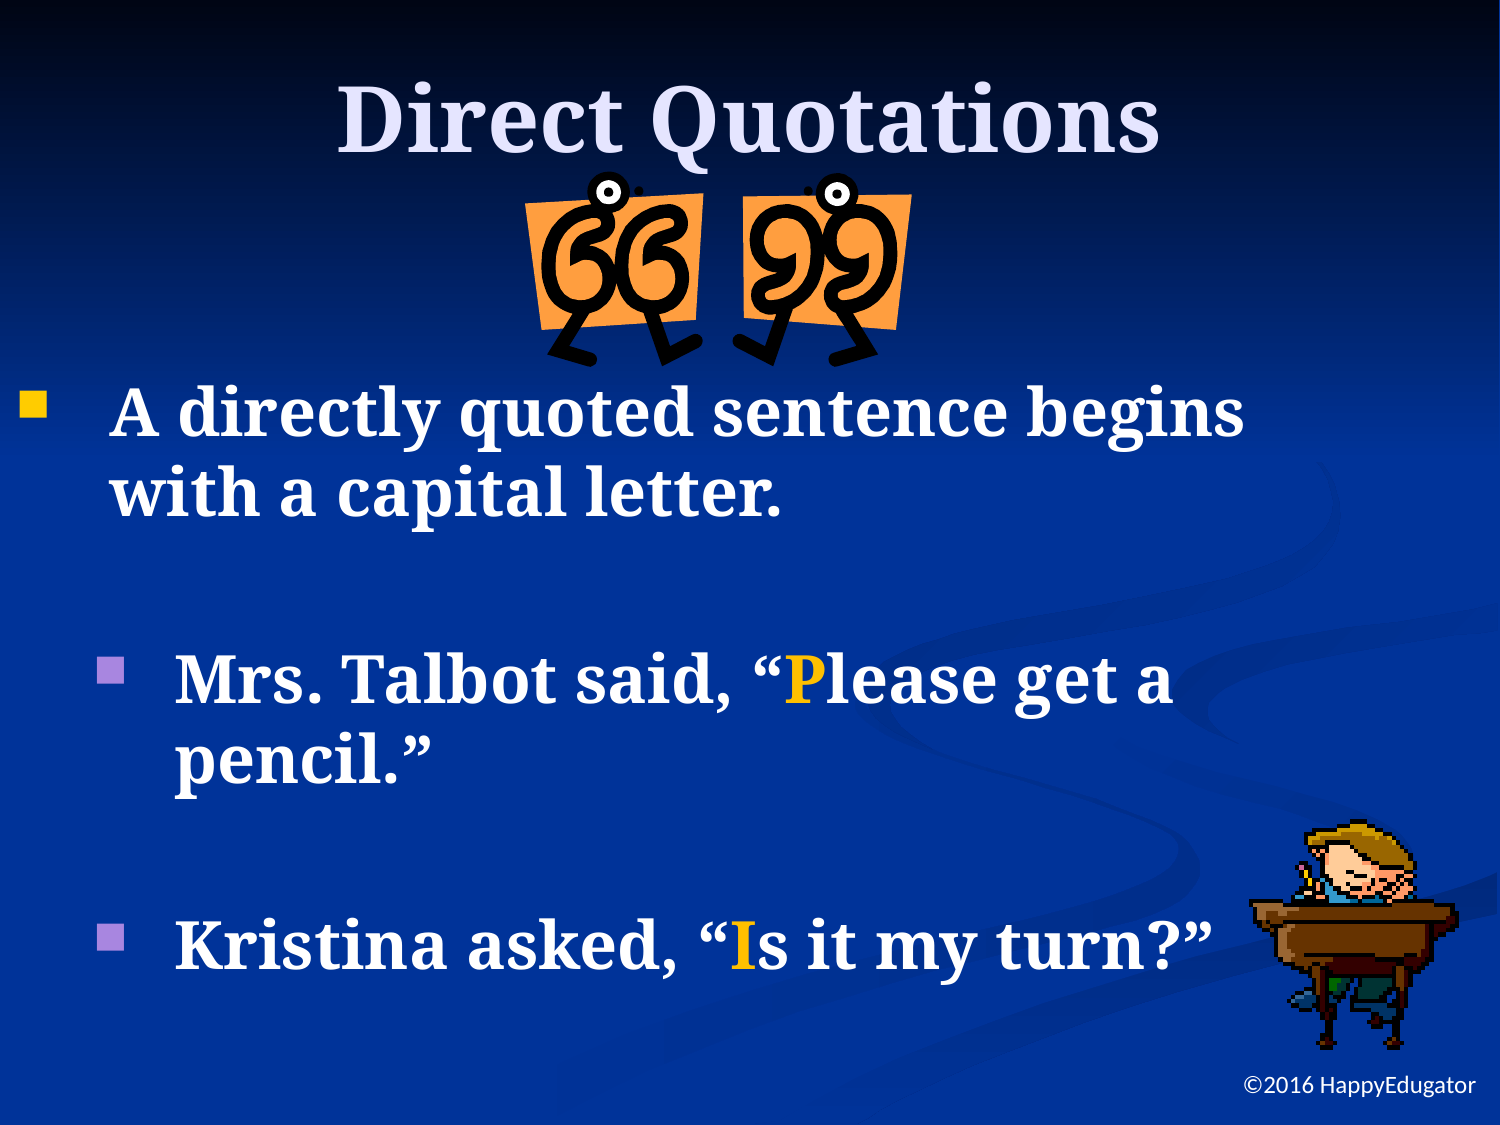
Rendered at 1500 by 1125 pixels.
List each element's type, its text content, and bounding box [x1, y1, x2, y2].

picture [524, 171, 912, 368]
text_box ©2016 HappyEdugator [1003, 1060, 1492, 1106]
list A directly quoted sentence begins with a capital letter. Mrs. Talbot said, “Please get a pencil.” Kristina asked, “Is it my turn?” [0, 362, 1351, 1106]
text_box Direct Quotations [74, 0, 1425, 233]
picture [1237, 615, 1497, 1051]
